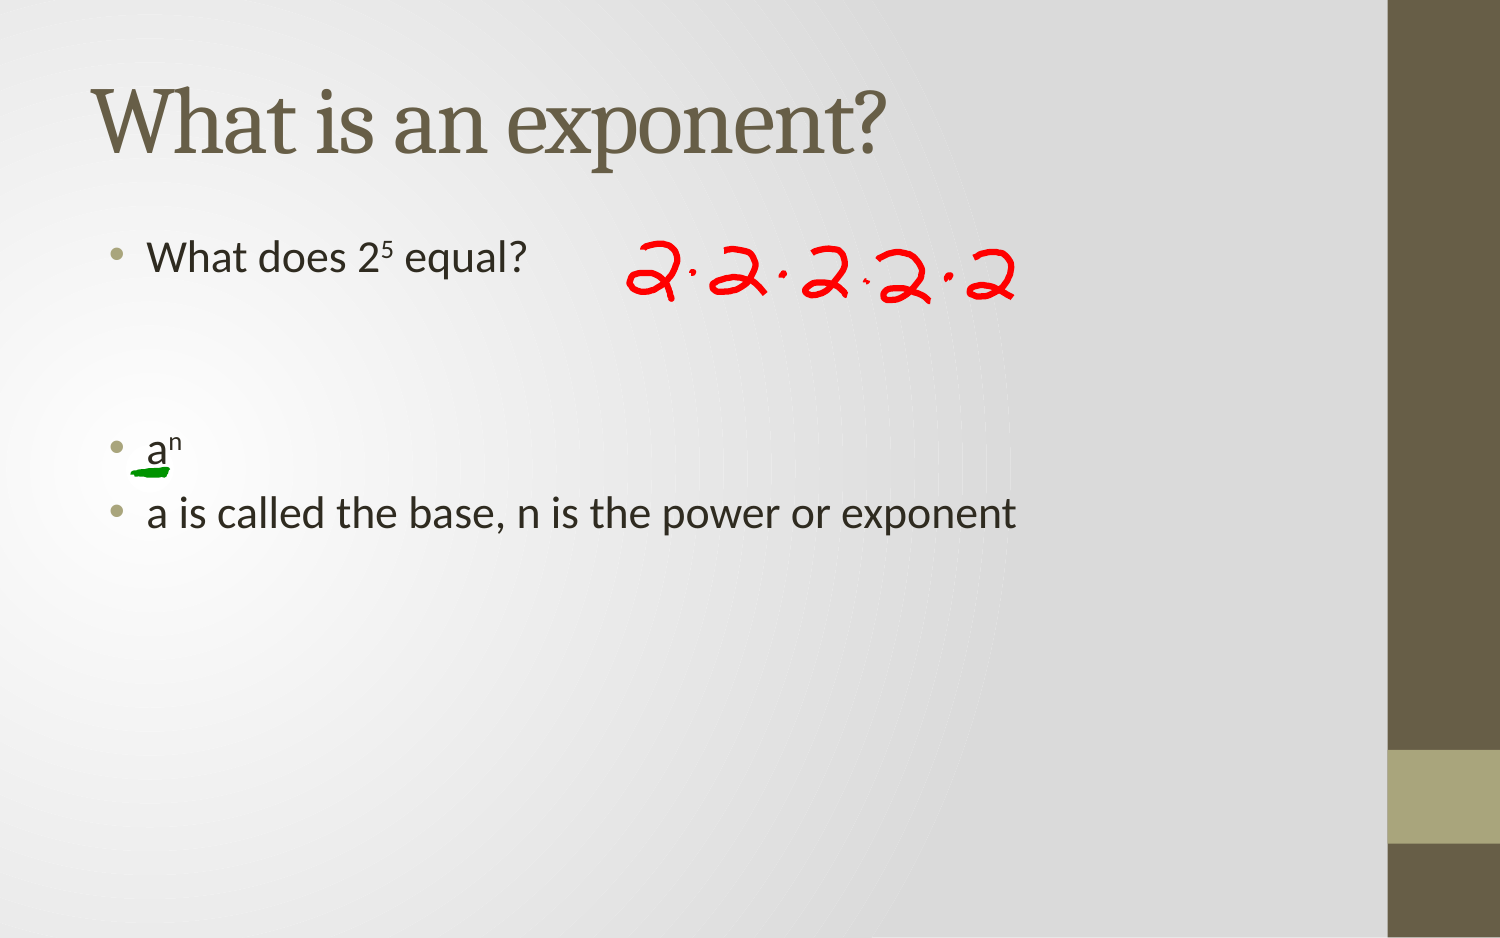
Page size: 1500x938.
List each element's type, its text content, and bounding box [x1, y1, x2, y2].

list What does 25 equal? an a is called the base, n is the power or exponent [75, 218, 1325, 875]
title What is an exponent? [75, 37, 1325, 194]
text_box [133, 243, 1013, 476]
